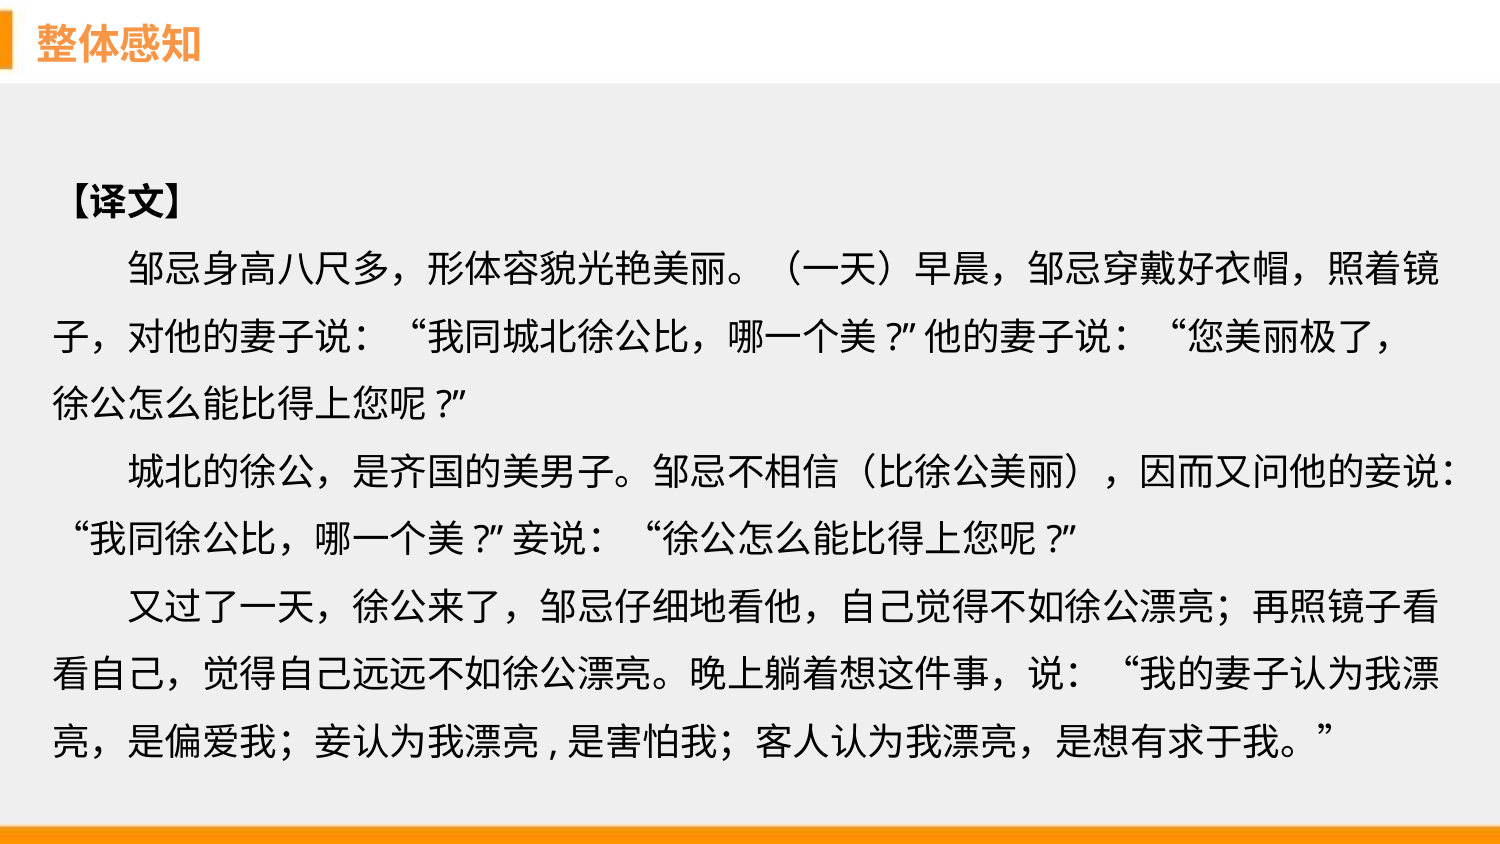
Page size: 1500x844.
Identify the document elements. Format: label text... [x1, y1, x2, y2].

text_box 整体感知 [21, 10, 357, 76]
text_box 【译文】 邹忌身高八尺多，形体容貌光艳美丽。（一天）早晨，邹忌穿戴好衣帽，照着镜子，对他的妻子说：“我同城北徐公比，哪一个美?”他的妻子说：“您美丽极了，徐公怎么能比得上您呢?” 城北的徐公，是齐国的美男子。邹忌不相信（比徐公美丽），因而又问他的妾说：“我同徐公比，哪一个美?”妾说：“徐公怎么能比得上您呢?” 又过了一天，徐公来了，邹忌仔细地看他，自己觉得不如徐公漂亮；再照镜子看看自己，觉得自己远远不如徐公漂亮。晚上躺着想这件事，说：“我的妻子认为我漂亮，是偏爱我；妾认为我漂亮,是害怕我；客人认为我漂亮，是想有求于我。” [37, 147, 1463, 838]
picture [0, 0, 1500, 844]
